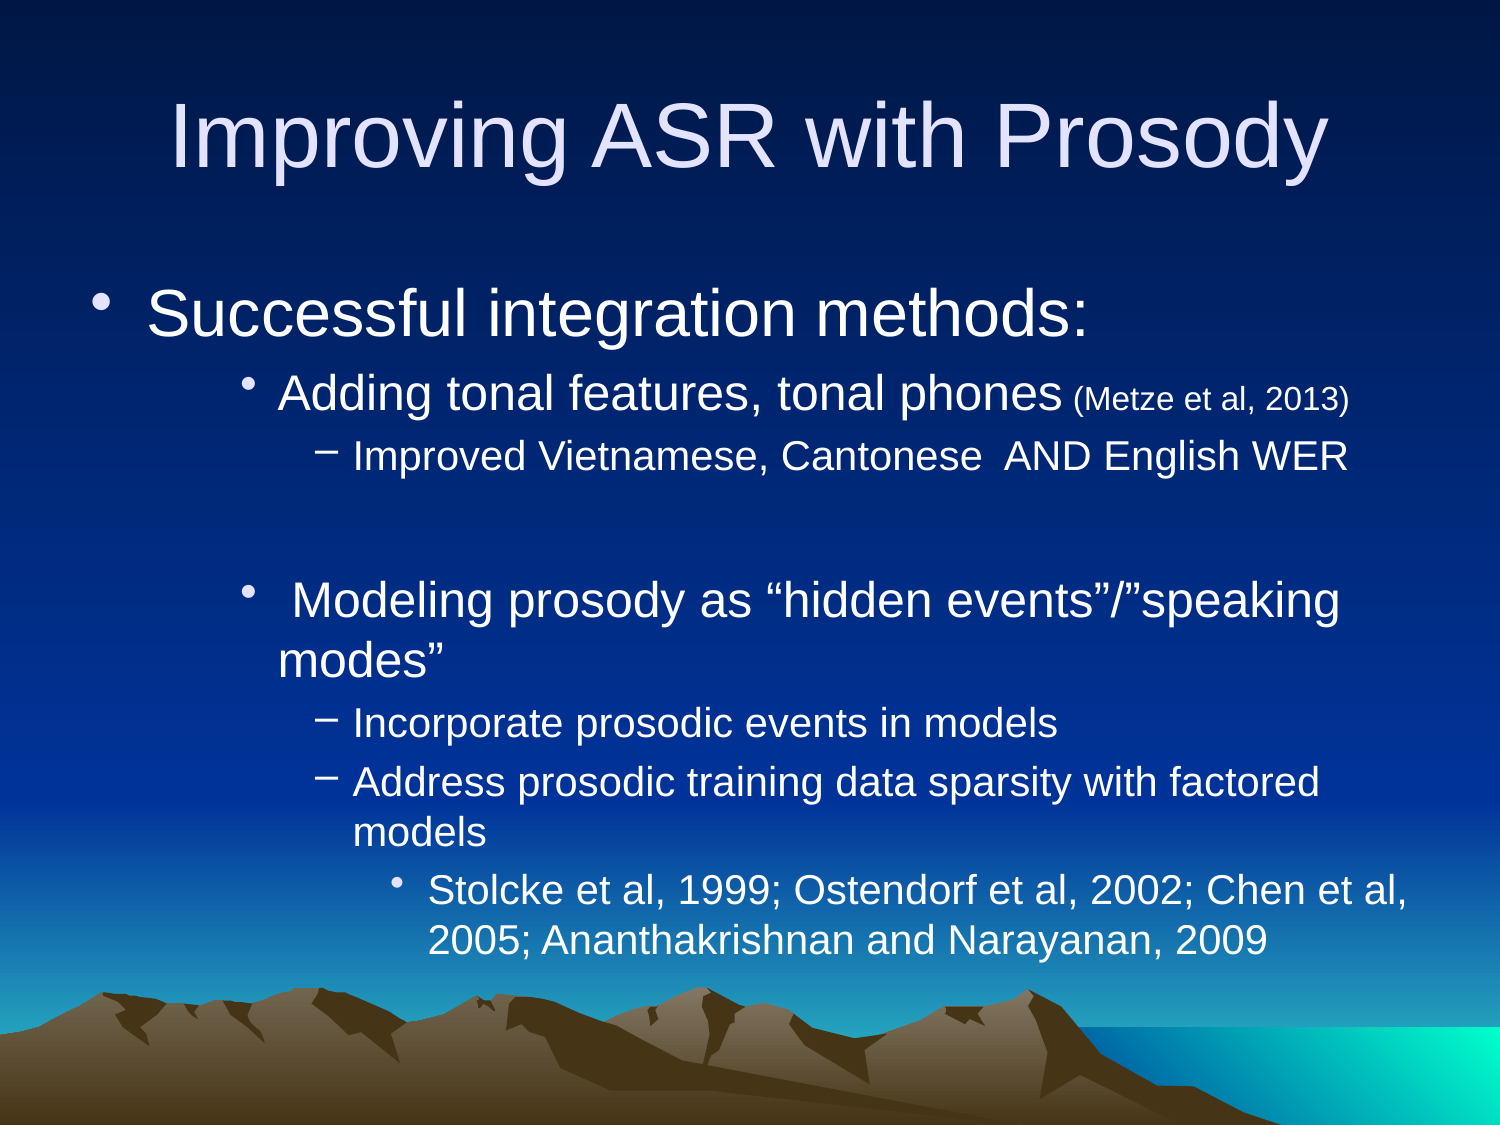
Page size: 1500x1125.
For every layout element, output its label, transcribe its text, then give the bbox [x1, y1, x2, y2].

list Successful integration methods: Adding tonal features, tonal phones (Metze et al, 2013) Improved Vietnamese, Cantonese AND English WER Modeling prosody as “hidden events”/”speaking modes” Incorporate prosodic events in models Address prosodic training data sparsity with factored models Stolcke et al, 1999; Ostendorf et al, 2002; Chen et al, 2005; Ananthakrishnan and Narayanan, 2009 [74, 262, 1426, 1001]
title Improving ASR with Prosody [74, 37, 1426, 226]
